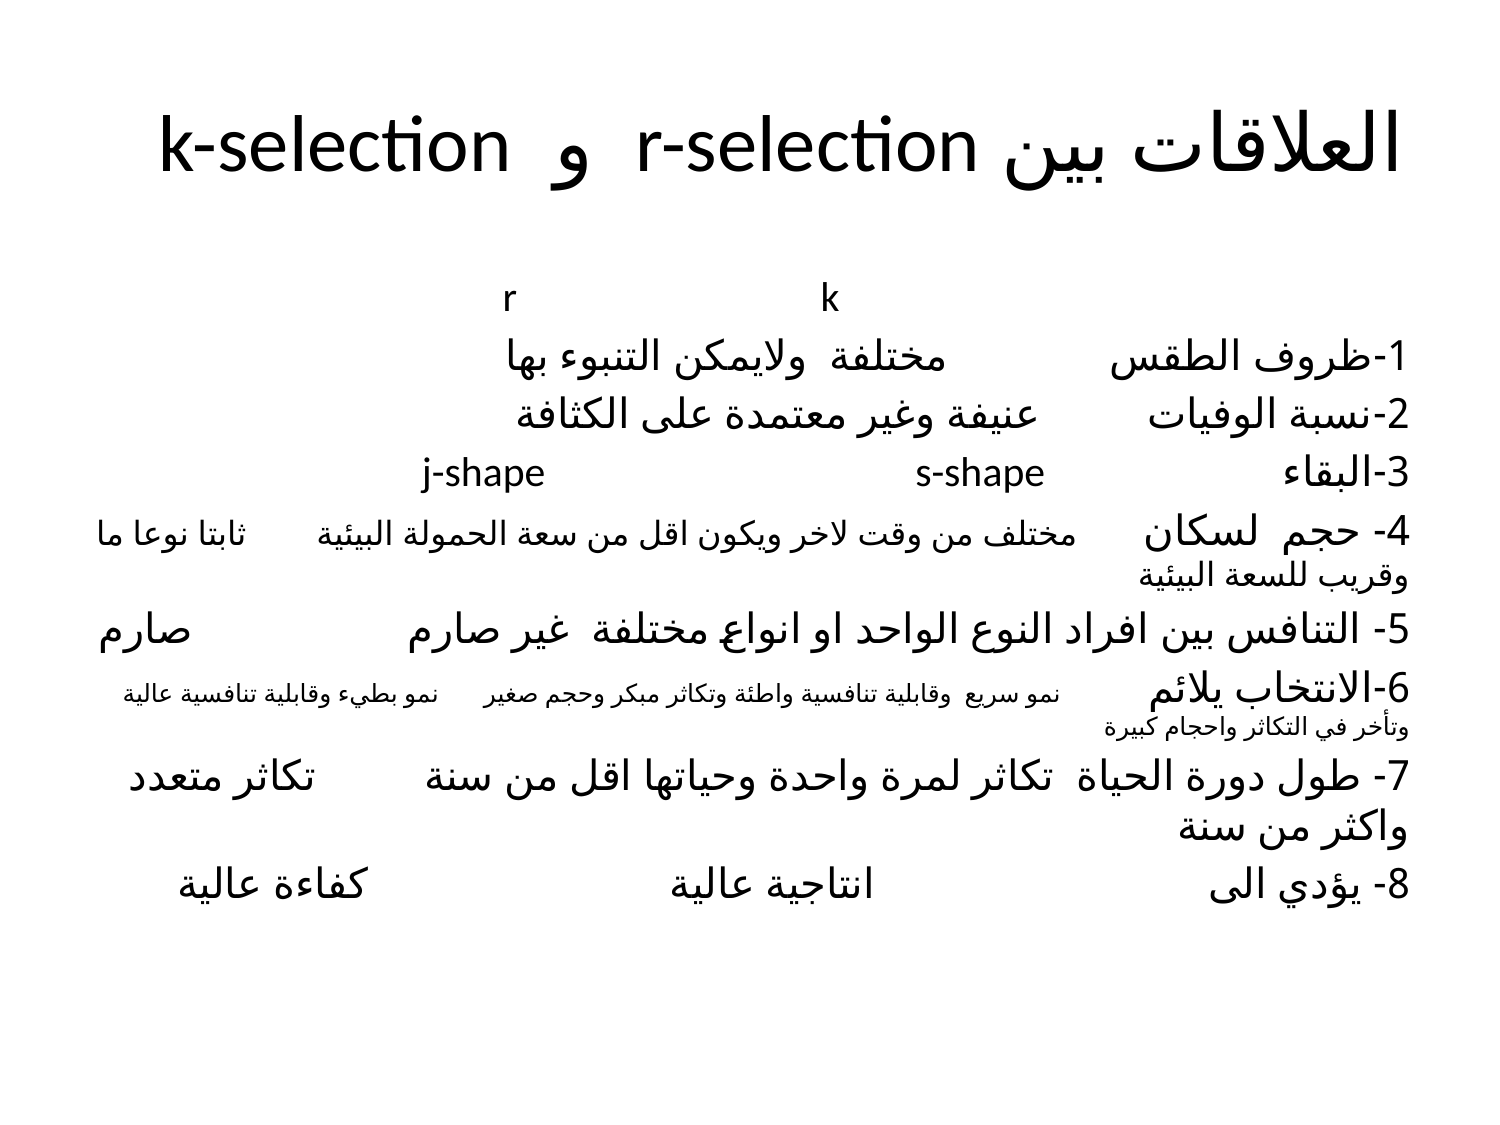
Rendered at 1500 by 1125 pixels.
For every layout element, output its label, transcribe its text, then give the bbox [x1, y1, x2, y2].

title العلاقات بين r-selection و k-selection [75, 45, 1425, 233]
list r k 1-ظروف الطقس مختلفة ولايمكن التنبوء بها 2-نسبة الوفيات عنيفة وغير معتمدة على الكثافة 3-البقاء j-shape s-shape 4- حجم لسكان مختلف من وقت لاخر ويكون اقل من سعة الحمولة البيئية ثابتا نوعا ما وقريب للسعة البيئية 5- التنافس بين افراد النوع الواحد او انواع مختلفة غير صارم صارم 6-الانتخاب يلائم نمو سريع وقابلية تنافسية واطئة وتكاثر مبكر وحجم صغير نمو بطيء وقابلية تنافسية عالية وتأخر في التكاثر واحجام كبيرة 7- طول دورة الحياة تكاثر لمرة واحدة وحياتها اقل من سنة تكاثر متعدد واكثر من سنة 8- يؤدي الى انتاجية عالية كفاءة عالية [75, 262, 1425, 1005]
